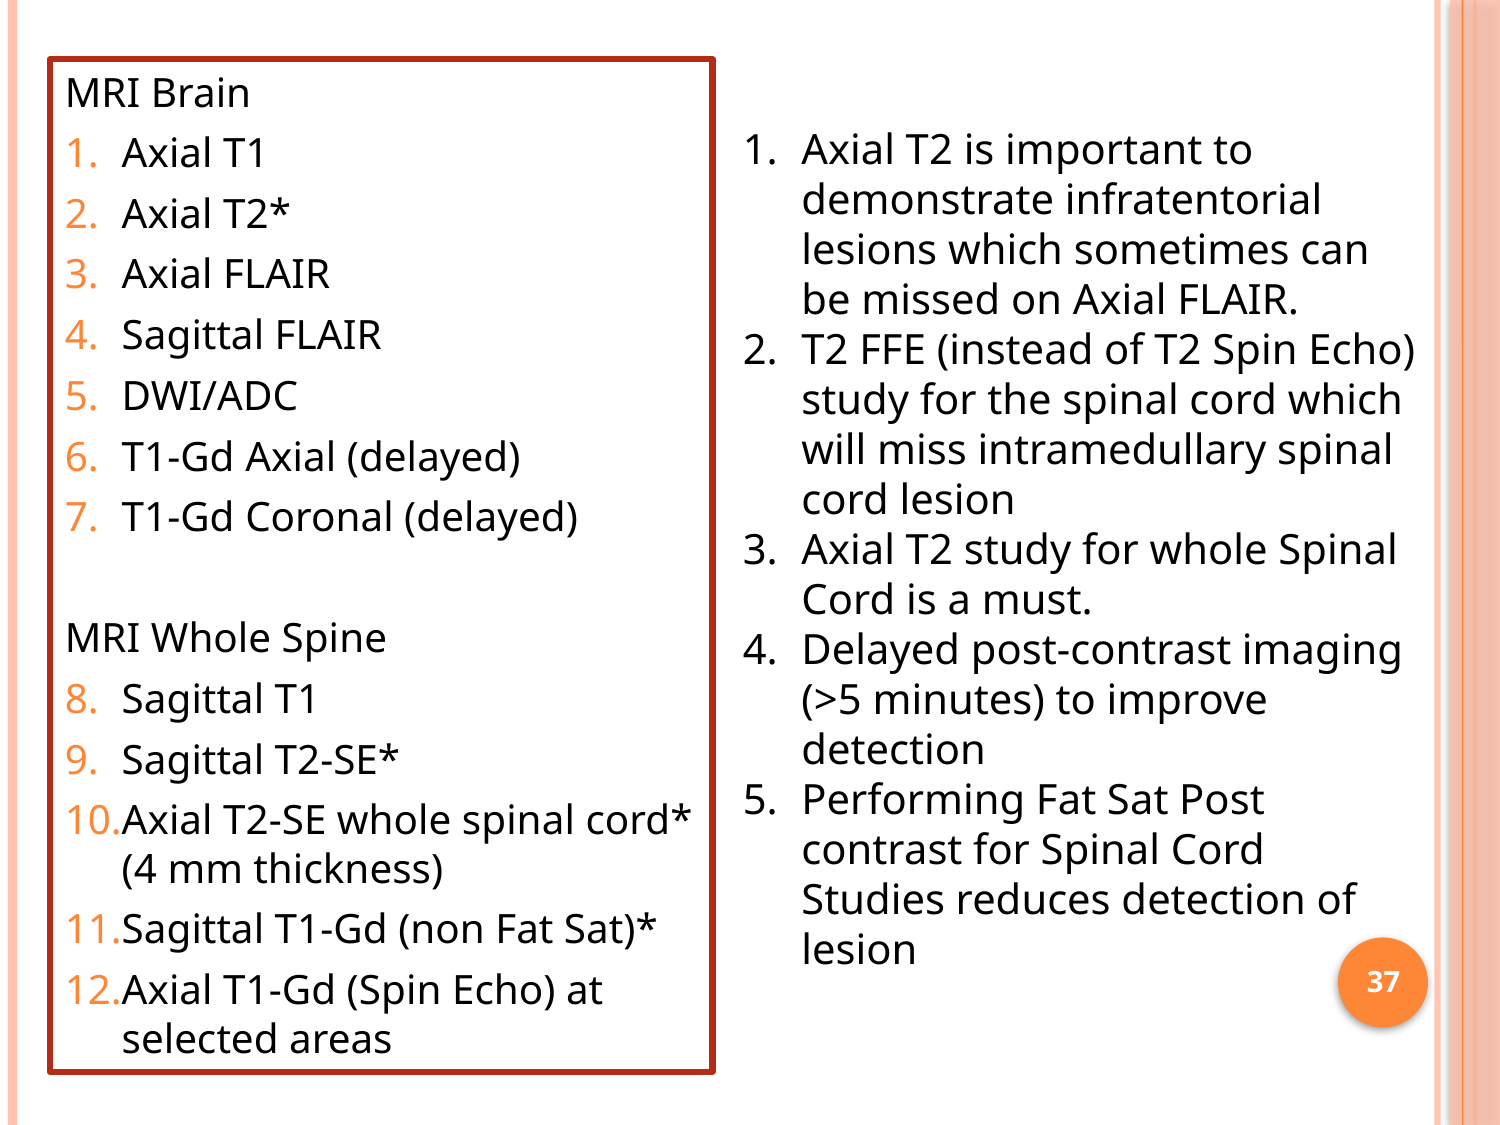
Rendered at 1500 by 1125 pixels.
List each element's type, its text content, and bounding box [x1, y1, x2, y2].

slide_number 37 [1333, 940, 1434, 1027]
list [50, 0, 750, 1075]
text_box Axial T2 is important to demonstrate infratentorial lesions which sometimes can be missed on Axial FLAIR. T2 FFE (instead of T2 Spin Echo) study for the spinal cord which will miss intramedullary spinal cord lesion Axial T2 study for whole Spinal Cord is a must. Delayed post-contrast imaging (>5 minutes) to improve detection Performing Fat Sat Post contrast for Spinal Cord Studies reduces detection of lesion [728, 115, 1434, 981]
list MRI Brain Axial T1 Axial T2* Axial FLAIR Sagittal FLAIR DWI/ADC T1-Gd Axial (delayed) T1-Gd Coronal (delayed) MRI Whole Spine Sagittal T1 Sagittal T2-SE* Axial T2-SE whole spinal cord* (4 mm thickness) Sagittal T1-Gd (non Fat Sat)* Axial T1-Gd (Spin Echo) at selected areas [50, 59, 713, 1072]
